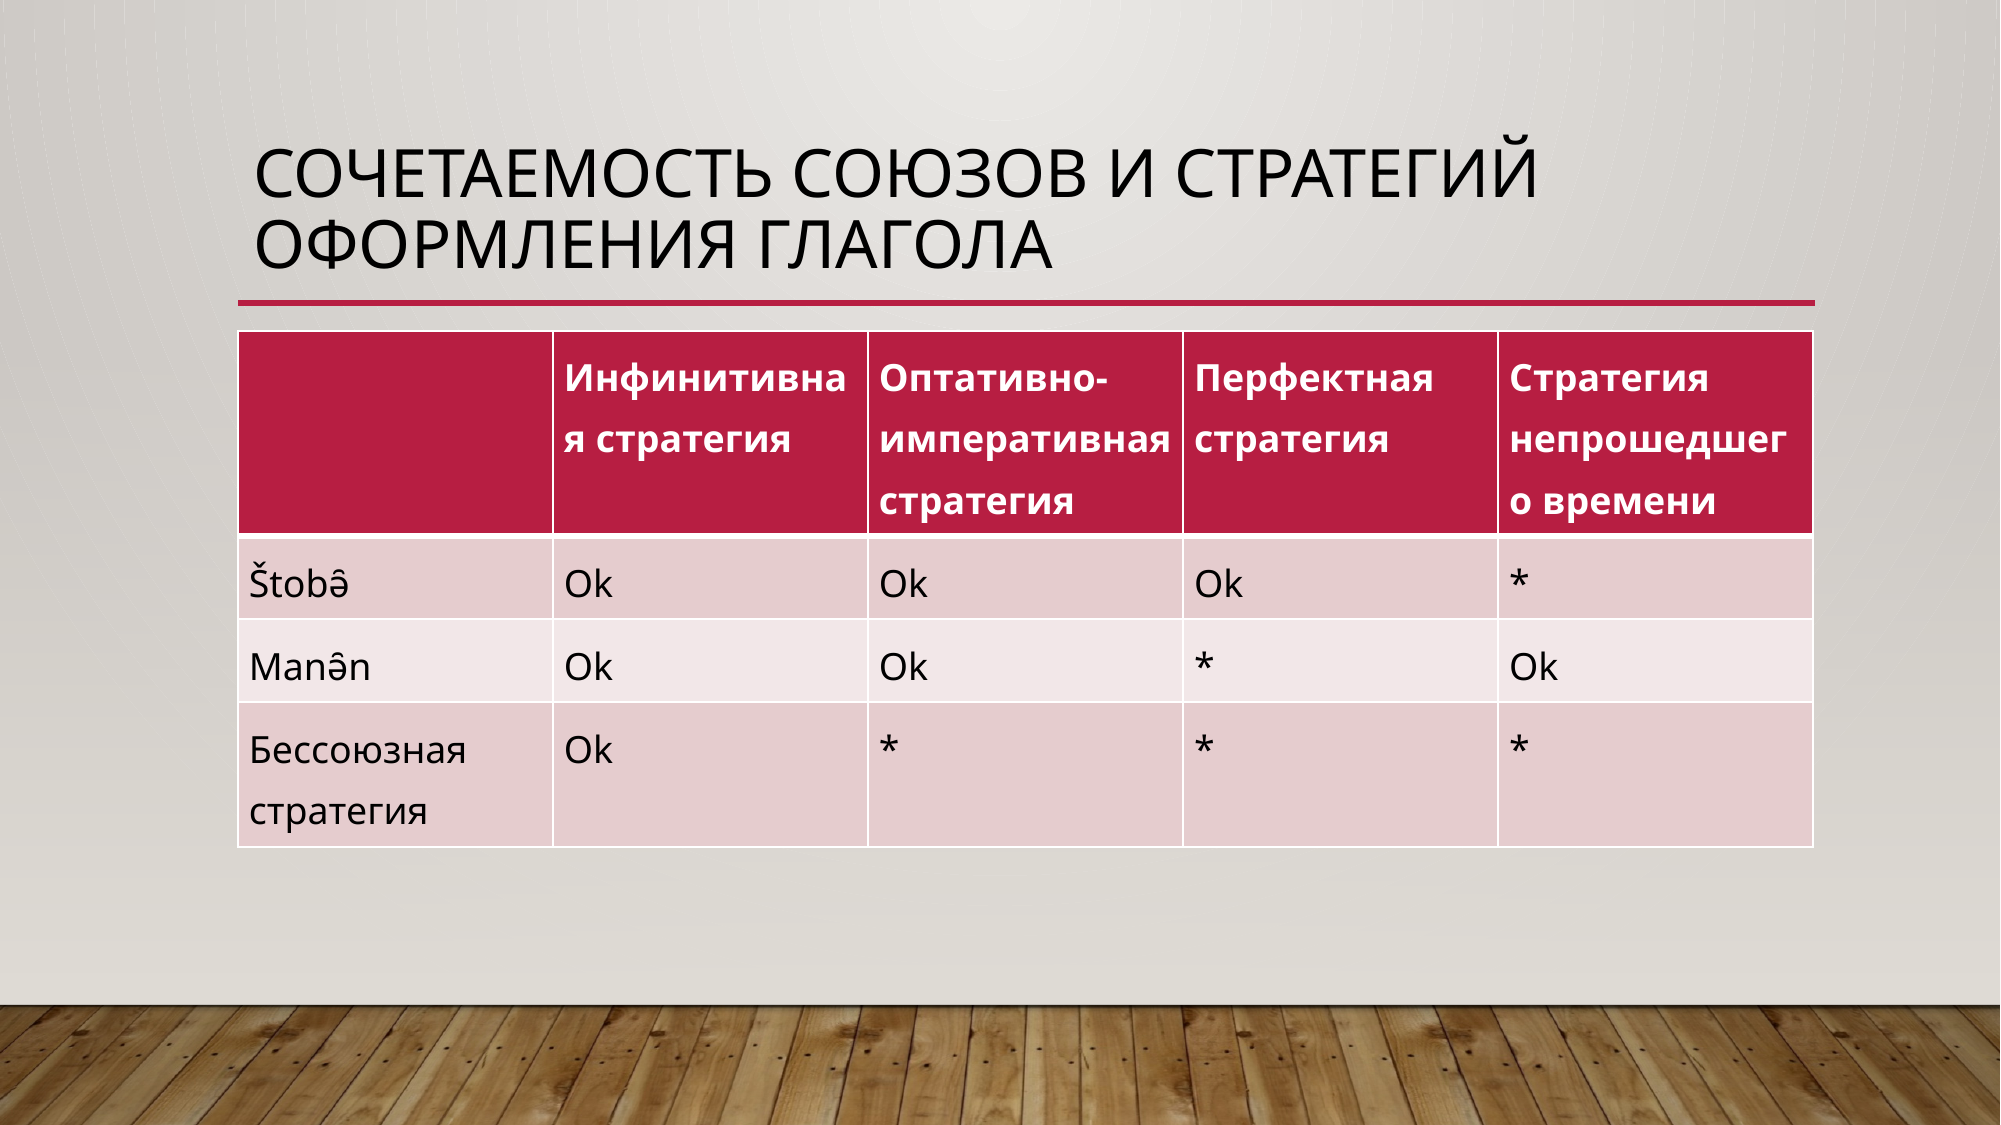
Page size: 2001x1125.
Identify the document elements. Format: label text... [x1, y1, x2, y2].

table_cell * [1184, 703, 1497, 846]
title Сочетаемость союзов и стратегий оформления глагола [238, 131, 1814, 305]
picture [0, 1005, 2000, 1125]
table_header Оптативно-императивная стратегия [869, 332, 1182, 533]
table_cell Ok [869, 620, 1182, 701]
table_header Инфинитивная стратегия [554, 332, 867, 533]
table_cell * [1184, 620, 1497, 701]
table_header [239, 332, 552, 533]
table_cell Štobə̑ [239, 539, 552, 618]
table_cell Ok [554, 620, 867, 701]
table_cell Ok [554, 539, 867, 618]
table_cell * [869, 703, 1182, 846]
table_cell Бессоюзная стратегия [239, 703, 552, 846]
table_cell * [1499, 703, 1812, 846]
table_cell Ok [554, 703, 867, 846]
table_header Стратегия непрошедшего времени [1499, 332, 1812, 533]
table_header Перфектная стратегия [1184, 332, 1497, 533]
table_cell Ok [1499, 620, 1812, 701]
table_cell Manə̑n [239, 620, 552, 701]
table_cell * [1499, 539, 1812, 618]
table_cell Ok [1184, 539, 1497, 618]
table_cell Ok [869, 539, 1182, 618]
